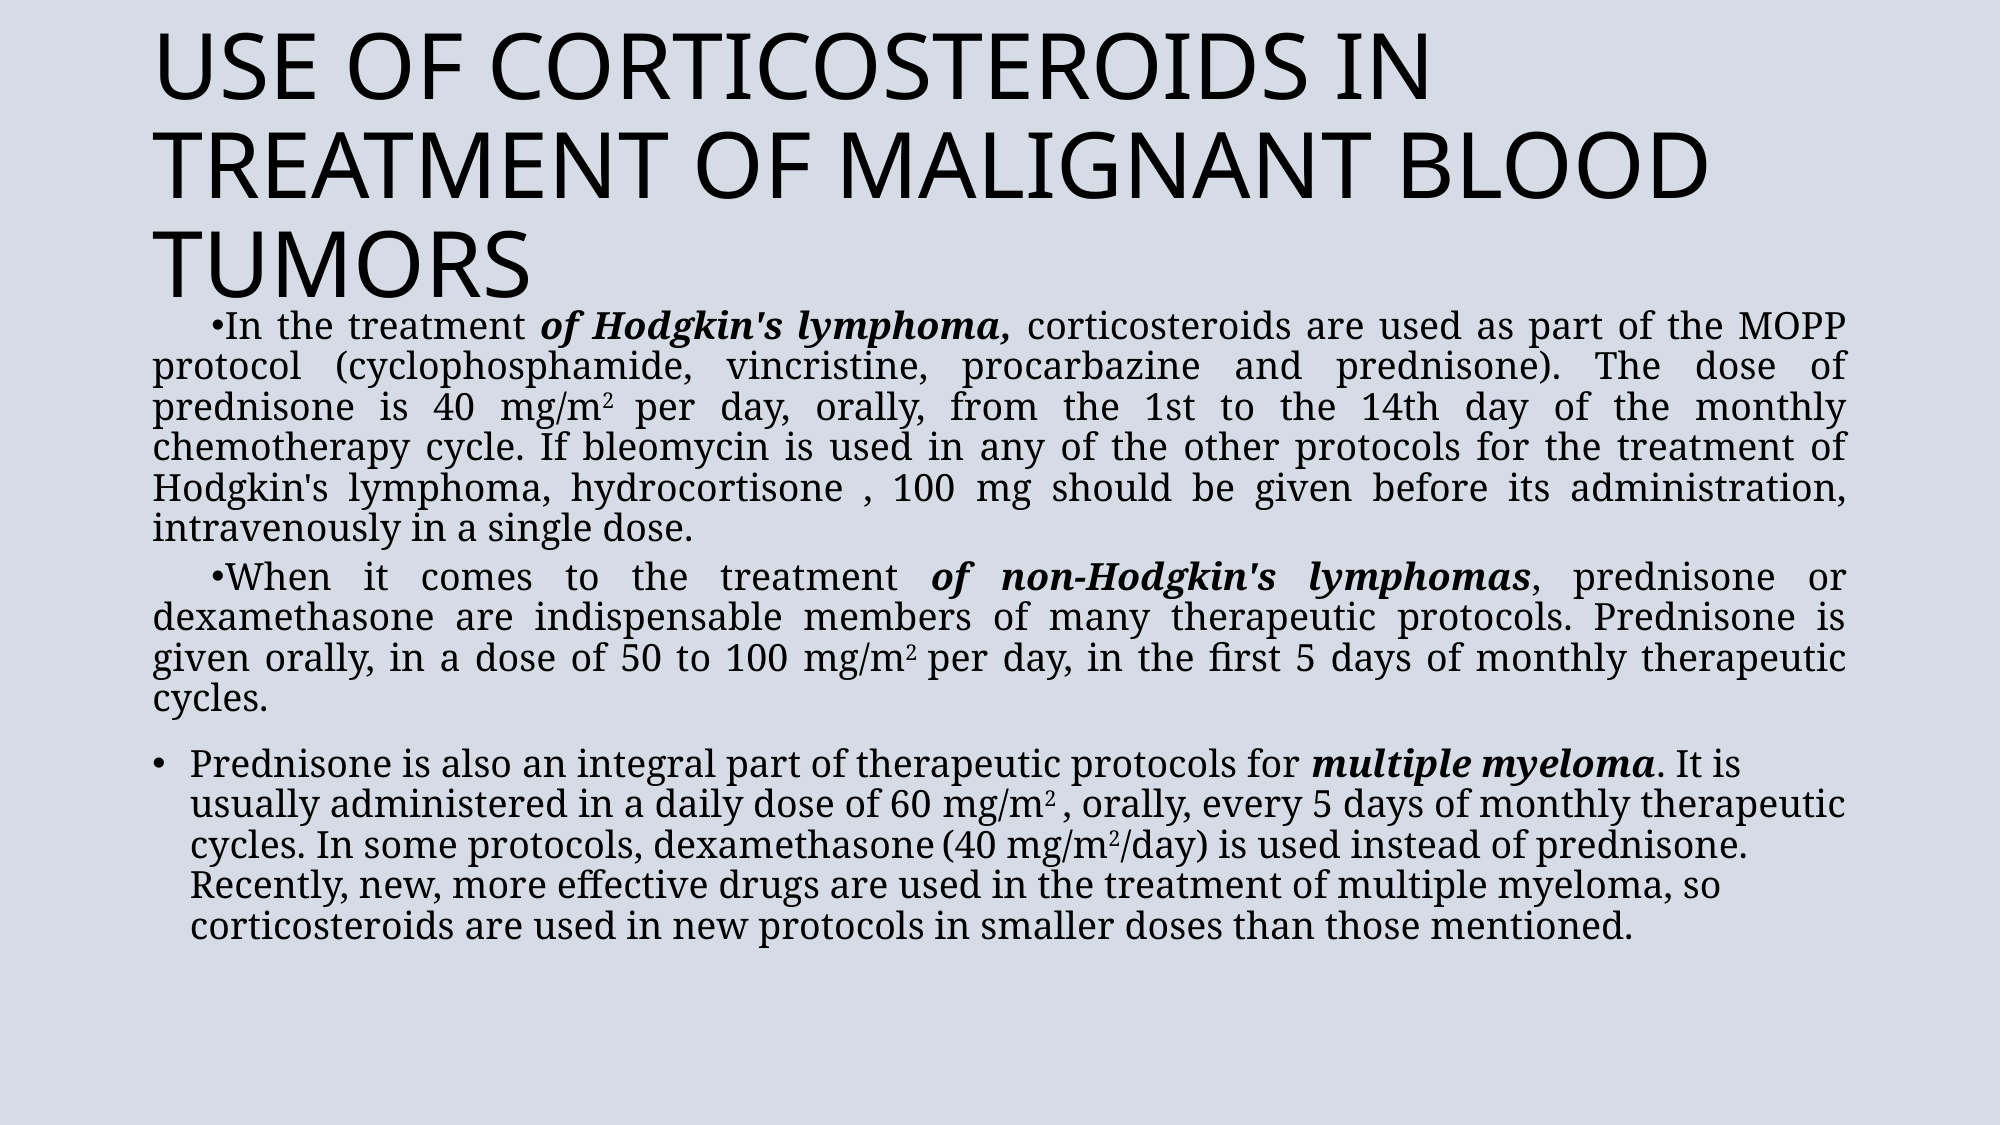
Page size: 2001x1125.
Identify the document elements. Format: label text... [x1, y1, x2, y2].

title USE OF CORTICOSTEROIDS IN TREATMENT OF MALIGNANT BLOOD TUMORS [137, 59, 1863, 278]
list In the treatment of Hodgkin's lymphoma, corticosteroids are used as part of the MOPP protocol (cyclophosphamide, vincristine, procarbazine and prednisone). The dose of prednisone is 40 mg/m2 per day, orally, from the 1st to the 14th day of the monthly chemotherapy cycle. If bleomycin is used in any of the other protocols for the treatment of Hodgkin's lymphoma, hydrocortisone , 100 mg should be given before its administration, intravenously in a single dose. When it comes to the treatment of non-Hodgkin's lymphomas, prednisone or dexamethasone are indispensable members of many therapeutic protocols. Prednisone is given orally, in a dose of 50 to 100 mg/m2 per day, in the first 5 days of monthly therapeutic cycles. Prednisone is also an integral part of therapeutic protocols for multiple myeloma. It is usually administered in a daily dose of 60 mg/m2 , orally, ­every 5 days of monthly therapeutic cycles. In some protocols, dexamethasone (40 mg/m2/day) is used instead of prednisone. Recently, new, more effective drugs are used in the treatment of multiple myeloma, so corticosteroids are used in new protocols in smaller doses than those mentioned. [137, 299, 1863, 904]
